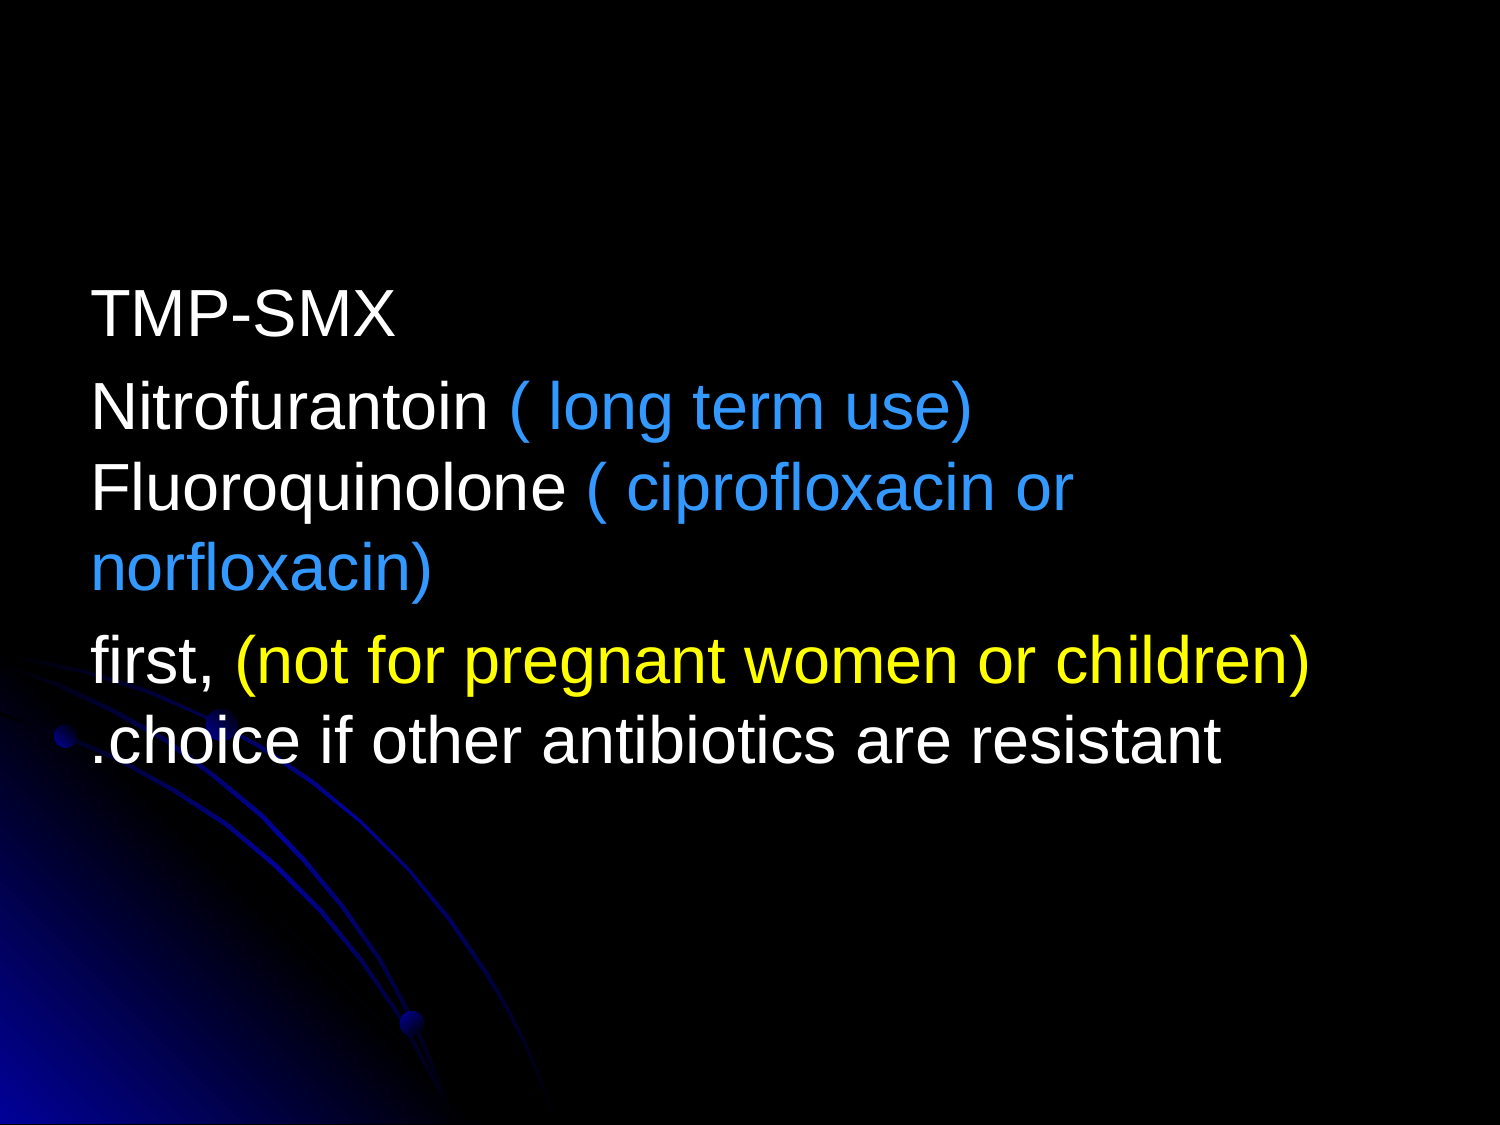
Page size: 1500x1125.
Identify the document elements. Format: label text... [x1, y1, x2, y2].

list TMP-SMX Nitrofurantoin ( long term use) Fluoroquinolone ( ciprofloxacin or norfloxacin) (not for pregnant women or children) ,first choice if other antibiotics are resistant. [74, 262, 1426, 1006]
